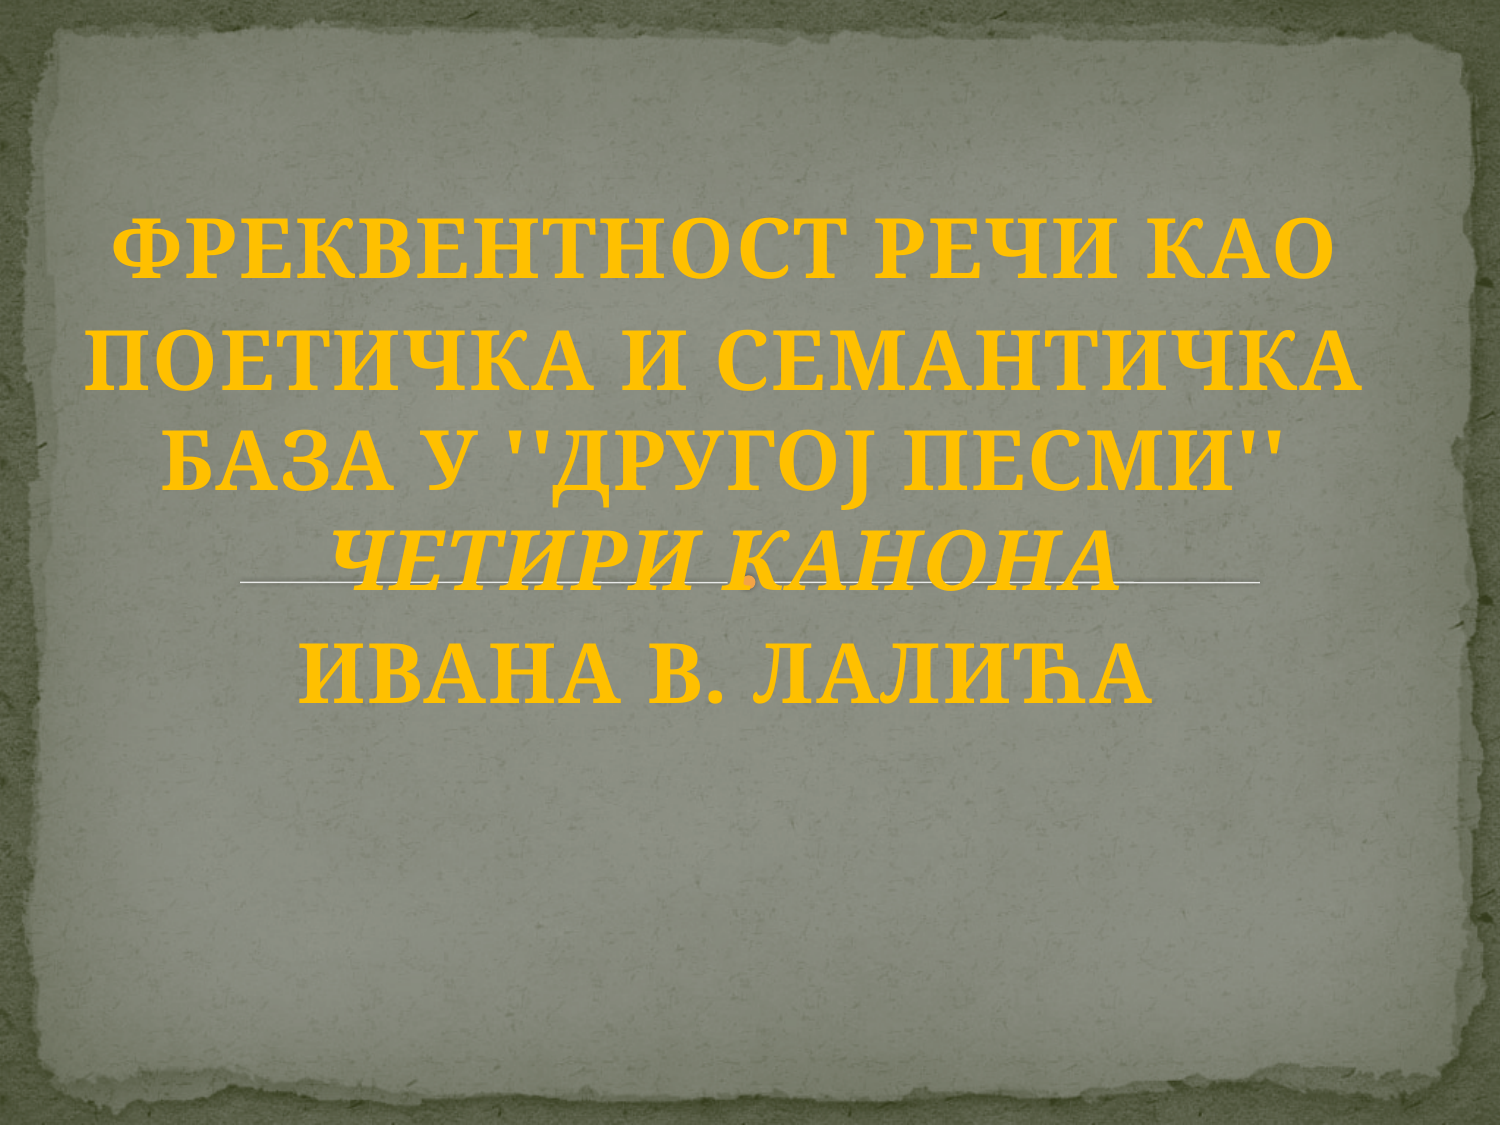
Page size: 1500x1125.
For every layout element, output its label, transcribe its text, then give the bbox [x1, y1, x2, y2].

subtitle ФРЕКВЕНТНОСТ РЕЧИ КАО ПОЕТИЧКА И СЕМАНТИЧКА БАЗА У ''ДРУГОЈ ПЕСМИ'' ЧЕТИРИ КАНОНА ИВАНА В. ЛАЛИЋА [62, 75, 1388, 1038]
